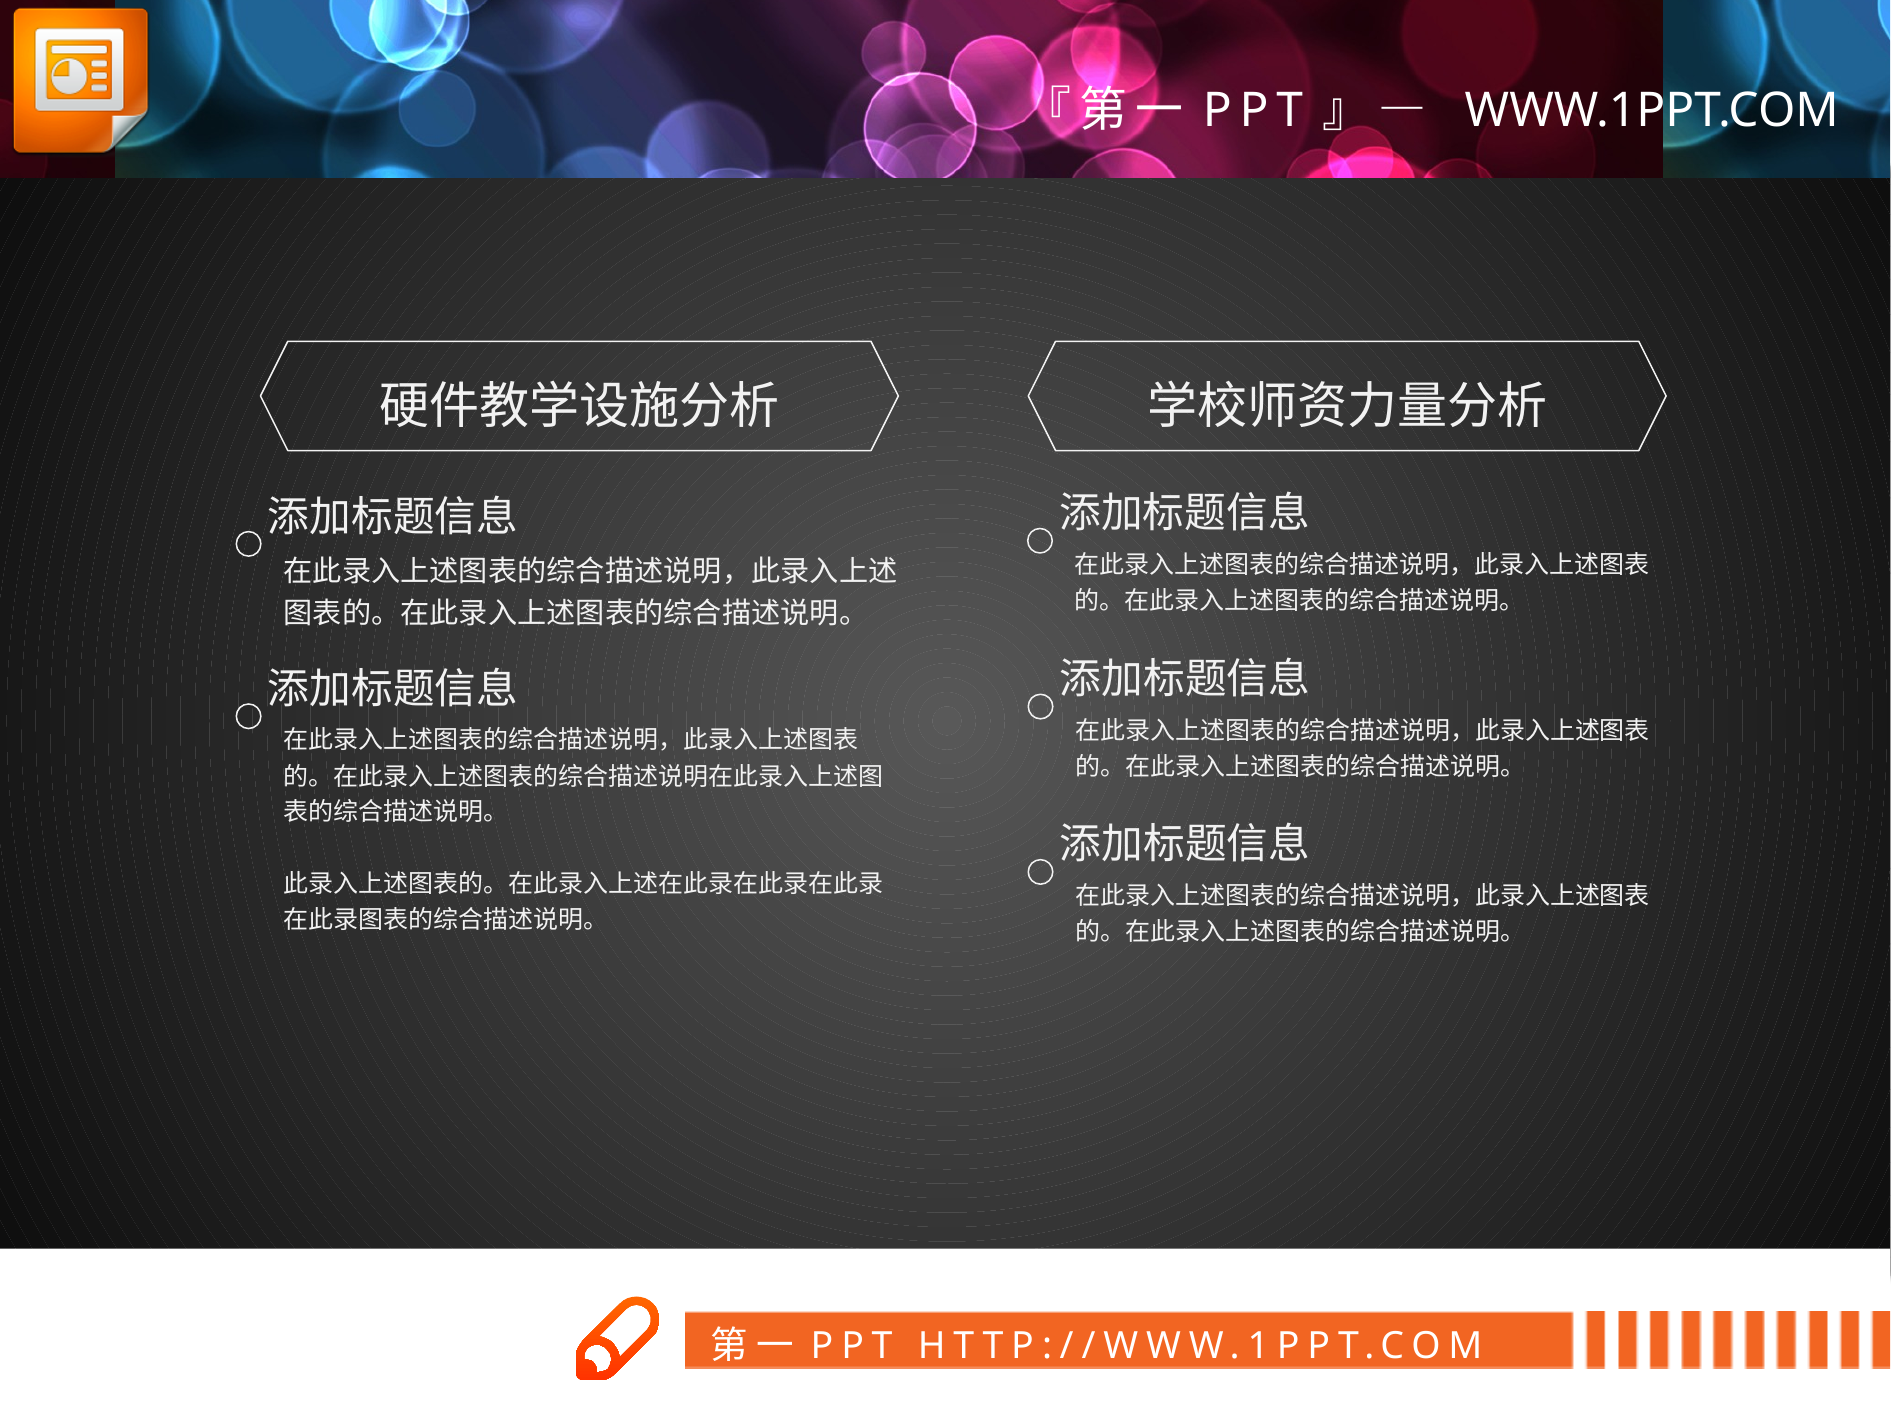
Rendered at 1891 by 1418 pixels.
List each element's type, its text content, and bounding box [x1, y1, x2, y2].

text_box [260, 341, 899, 451]
picture [0, 0, 1891, 178]
text_box [236, 703, 261, 729]
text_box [1075, 651, 1691, 780]
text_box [283, 489, 899, 631]
text_box [1027, 528, 1053, 553]
text_box [236, 531, 261, 557]
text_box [283, 661, 899, 899]
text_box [1075, 816, 1691, 946]
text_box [1074, 485, 1690, 614]
text_box [1028, 859, 1053, 885]
text_box 学校师资力量分析 [1110, 367, 1584, 440]
picture [685, 1311, 1891, 1369]
text_box [1028, 341, 1667, 451]
text_box 硬件教学设施分析 [343, 367, 816, 440]
text_box [1028, 694, 1053, 719]
